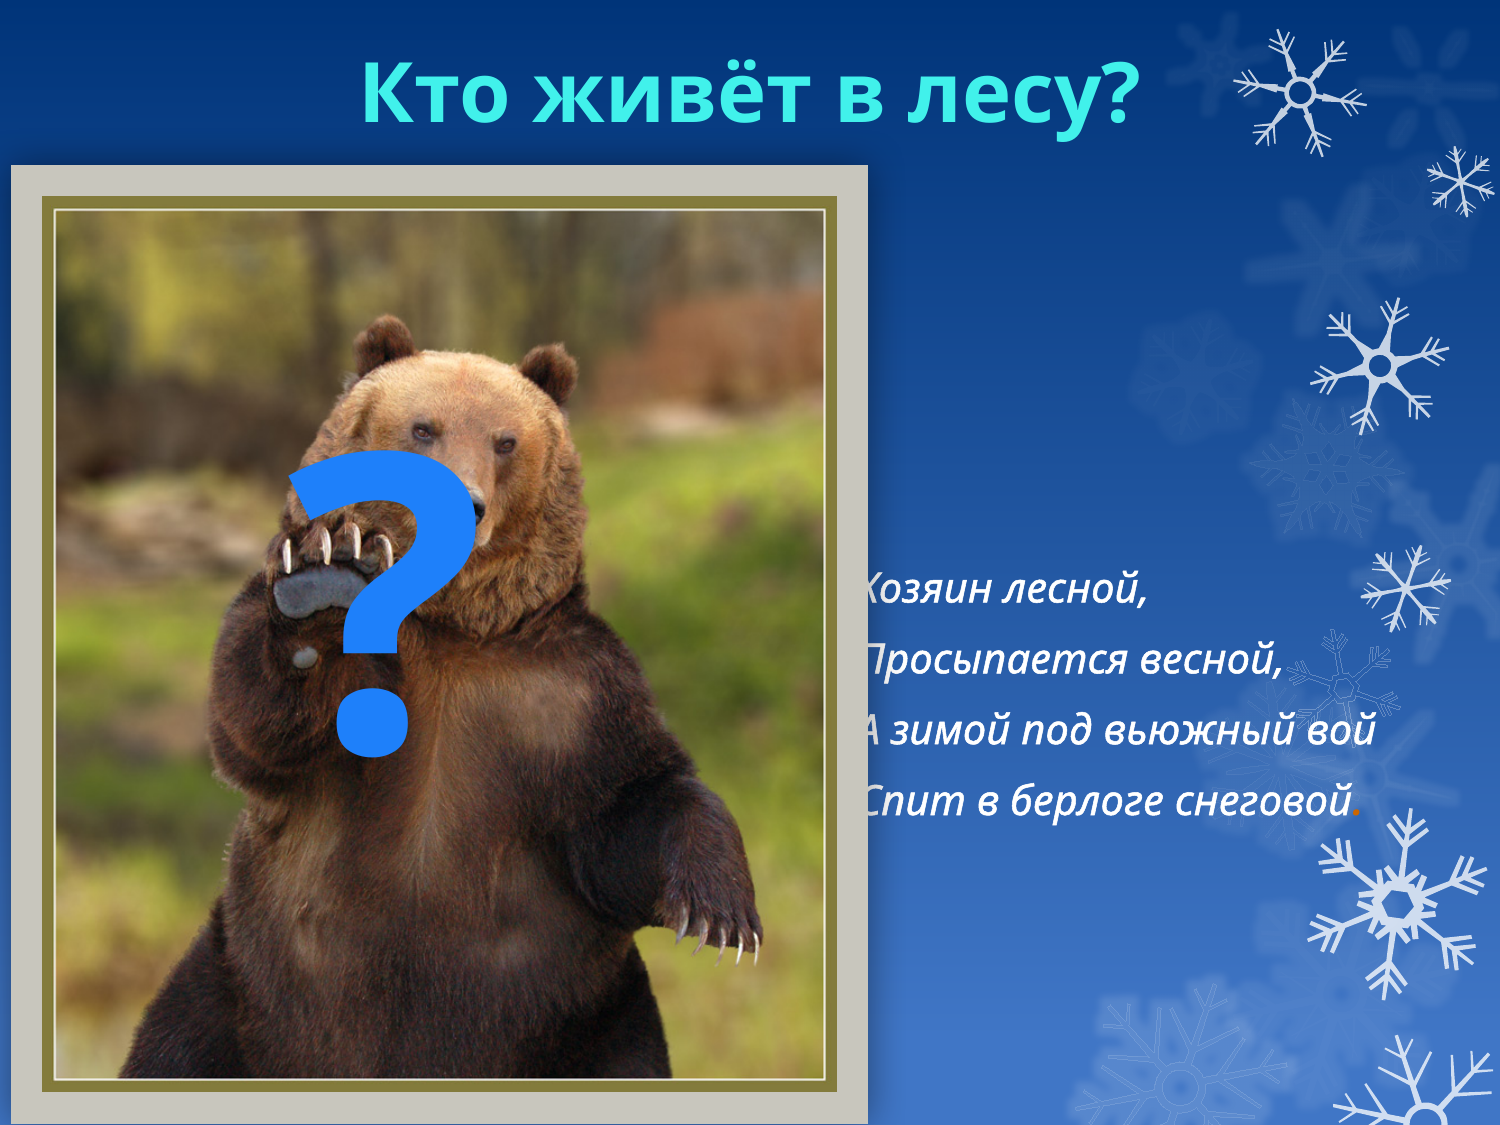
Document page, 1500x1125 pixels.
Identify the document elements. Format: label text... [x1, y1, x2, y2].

title Кто живёт в лесу? [75, 25, 1425, 153]
list Хозяин лесной, Просыпается весной, А зимой под вьюжный вой Спит в берлоге снеговой. [888, 160, 1489, 1087]
picture [41, 195, 838, 1093]
